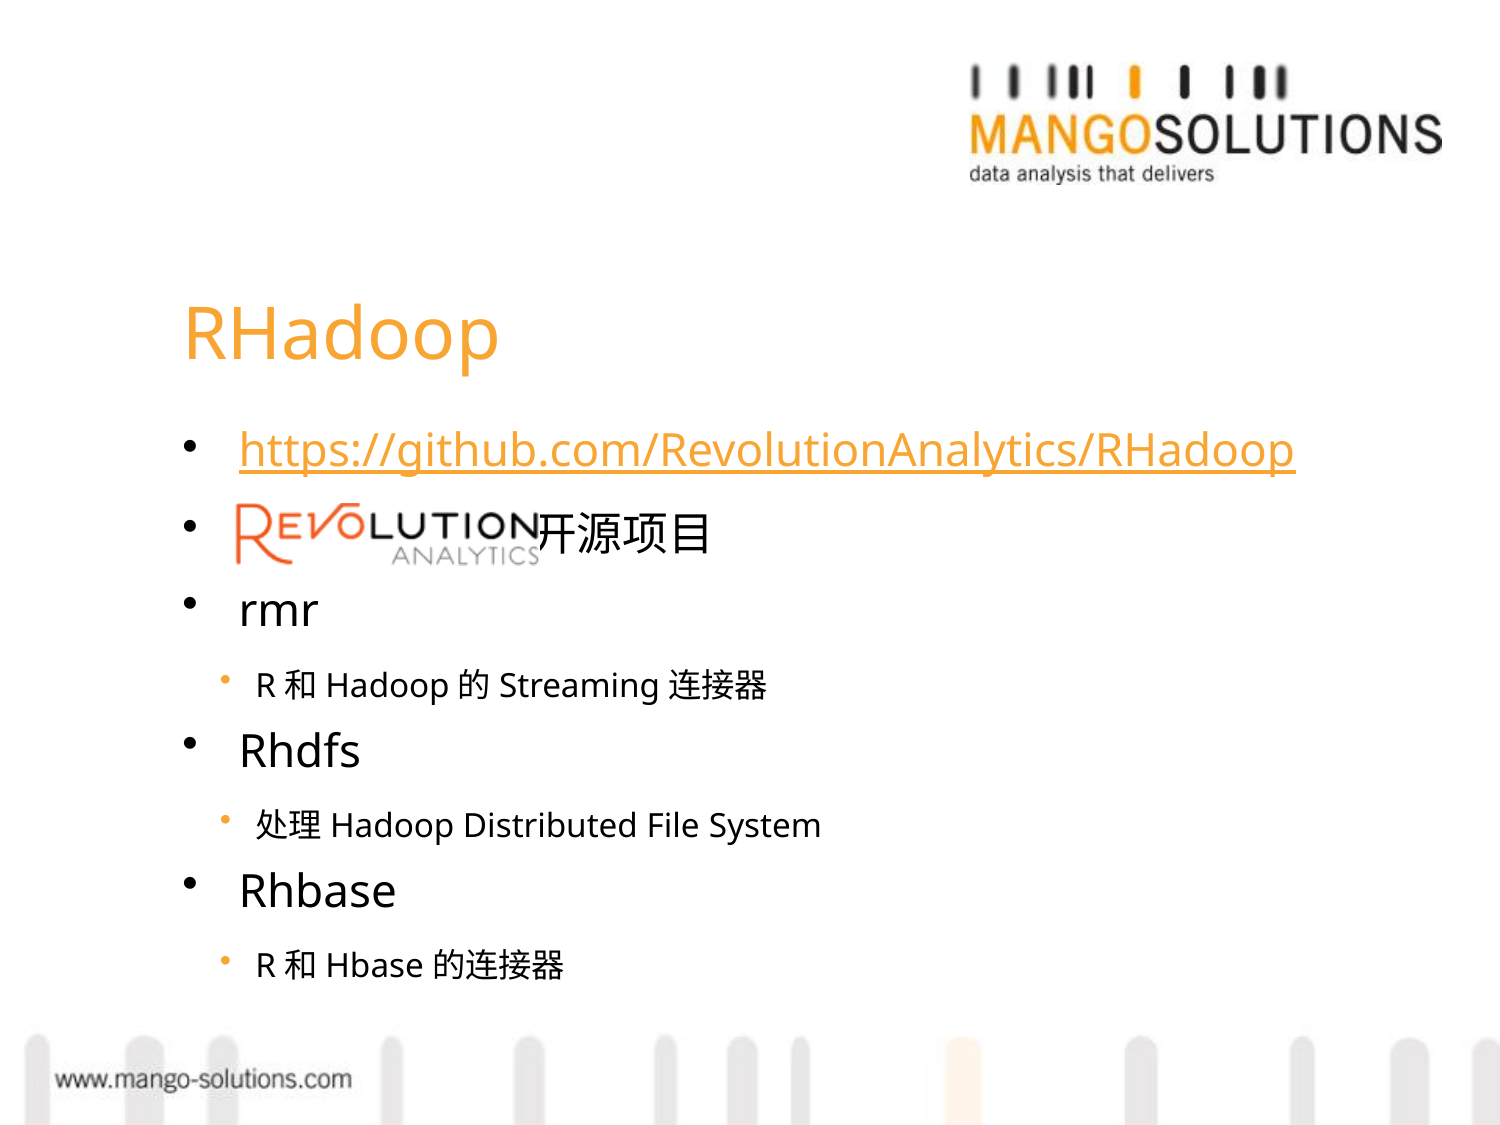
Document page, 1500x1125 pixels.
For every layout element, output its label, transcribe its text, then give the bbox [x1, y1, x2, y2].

picture [229, 503, 540, 567]
picture [0, 1012, 1500, 1125]
title RHadoop [182, 290, 1443, 420]
list https://github.com/RevolutionAnalytics/RHadoop 的开源项目 rmr R和Hadoop的Streaming连接器 Rhdfs 处理Hadoop Distributed File System Rhbase R和Hbase的连接器 [182, 420, 1443, 999]
picture [969, 61, 1442, 185]
